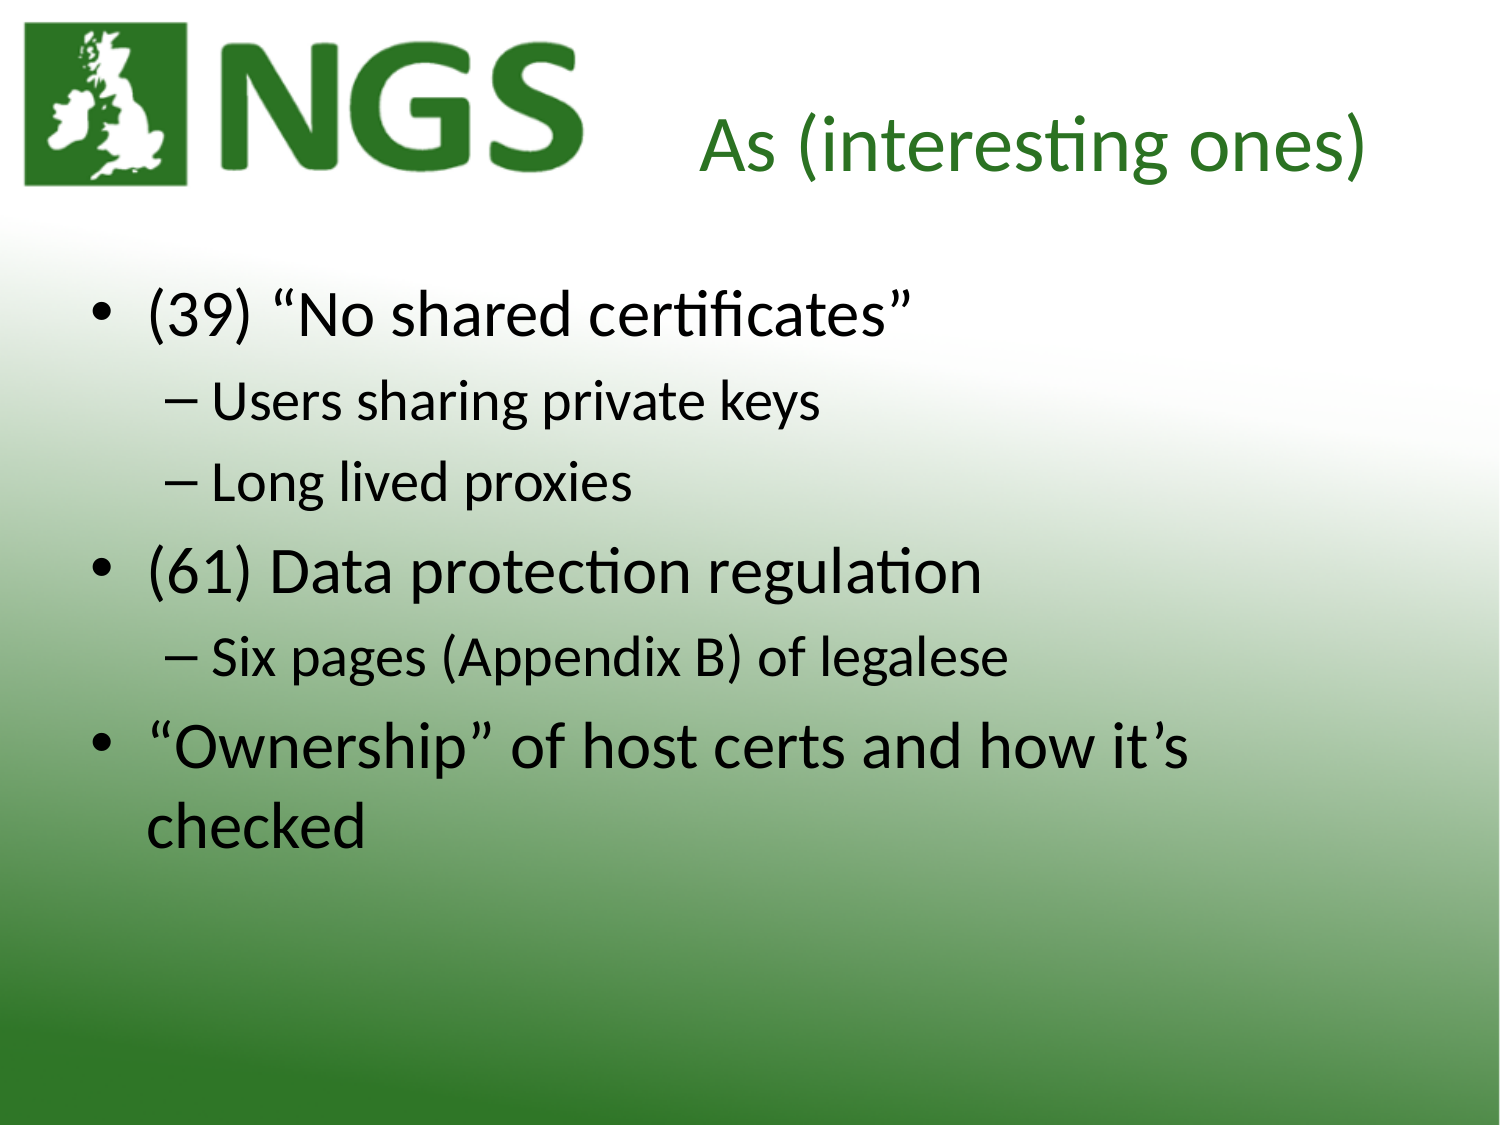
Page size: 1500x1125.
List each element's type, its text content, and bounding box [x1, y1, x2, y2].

title As (interesting ones) [644, 45, 1425, 233]
picture [0, 0, 1500, 1125]
list (39) “No shared certificates” Users sharing private keys Long lived proxies (61) Data protection regulation Six pages (Appendix B) of legalese “Ownership” of host certs and how it’s checked [75, 262, 1425, 1005]
